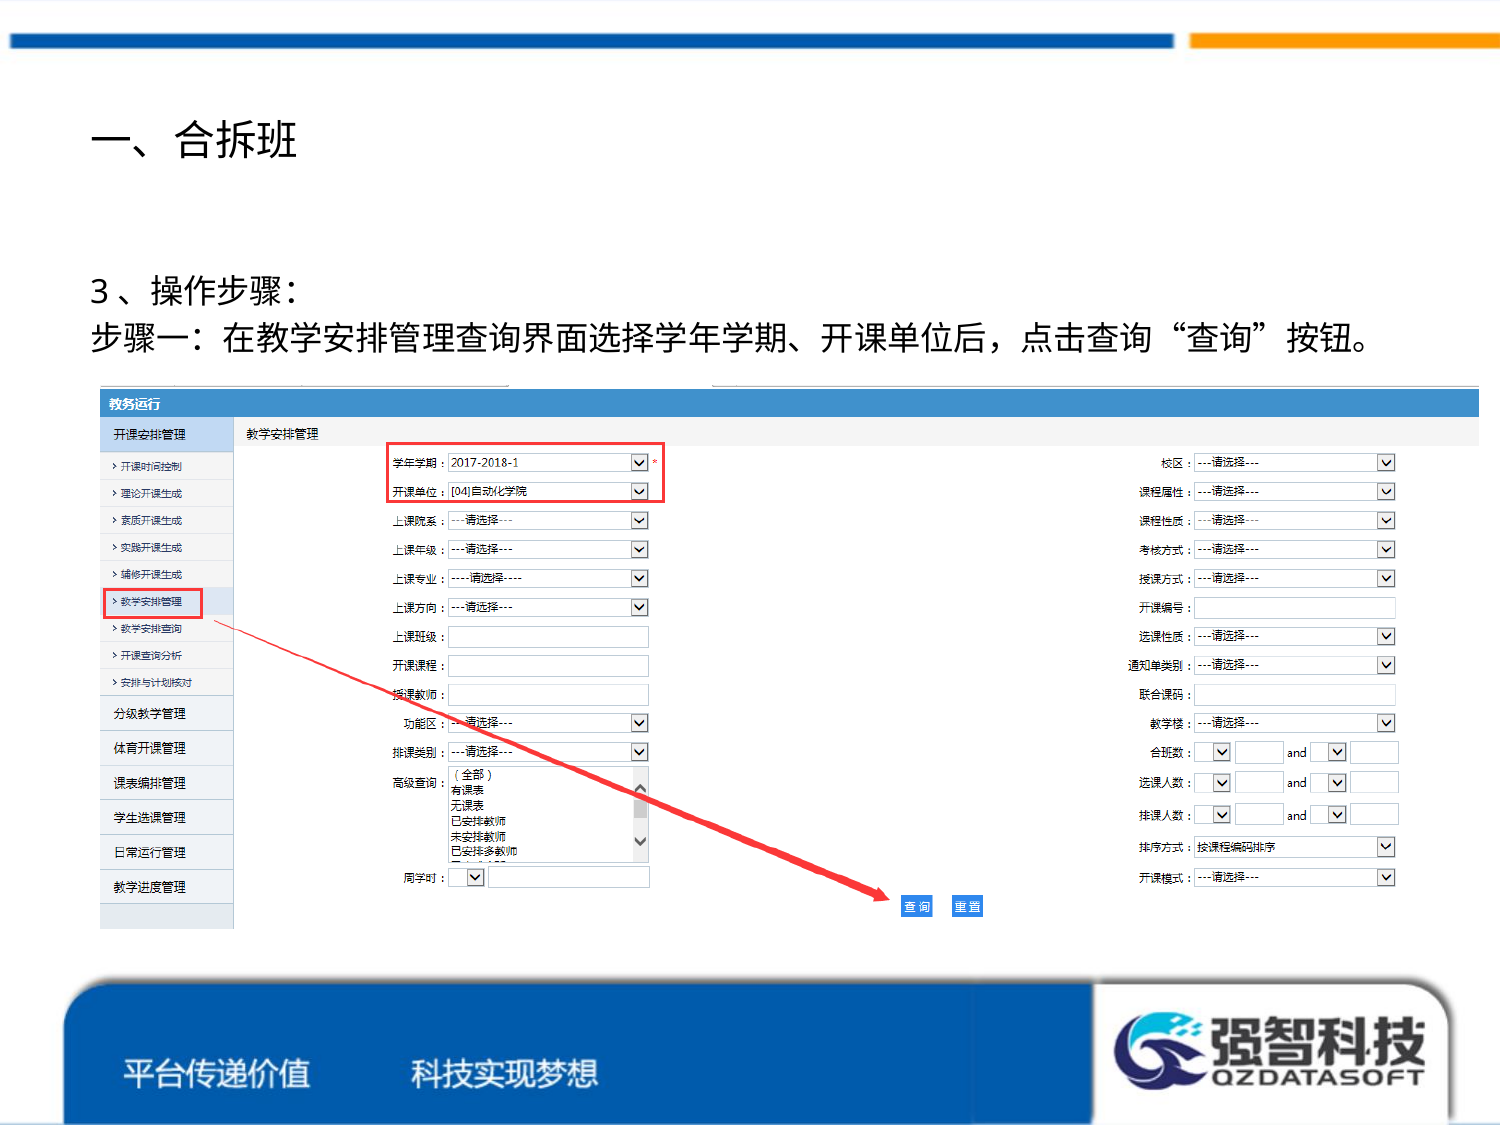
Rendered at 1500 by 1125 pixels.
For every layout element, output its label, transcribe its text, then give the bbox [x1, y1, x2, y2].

list 3、操作步骤： 步骤一：在教学安排管理查询界面选择学年学期、开课单位后，点击查询“查询”按钮。 [74, 262, 1426, 1006]
picture [0, 0, 1500, 1125]
title 一、合拆班 [74, 44, 1426, 233]
